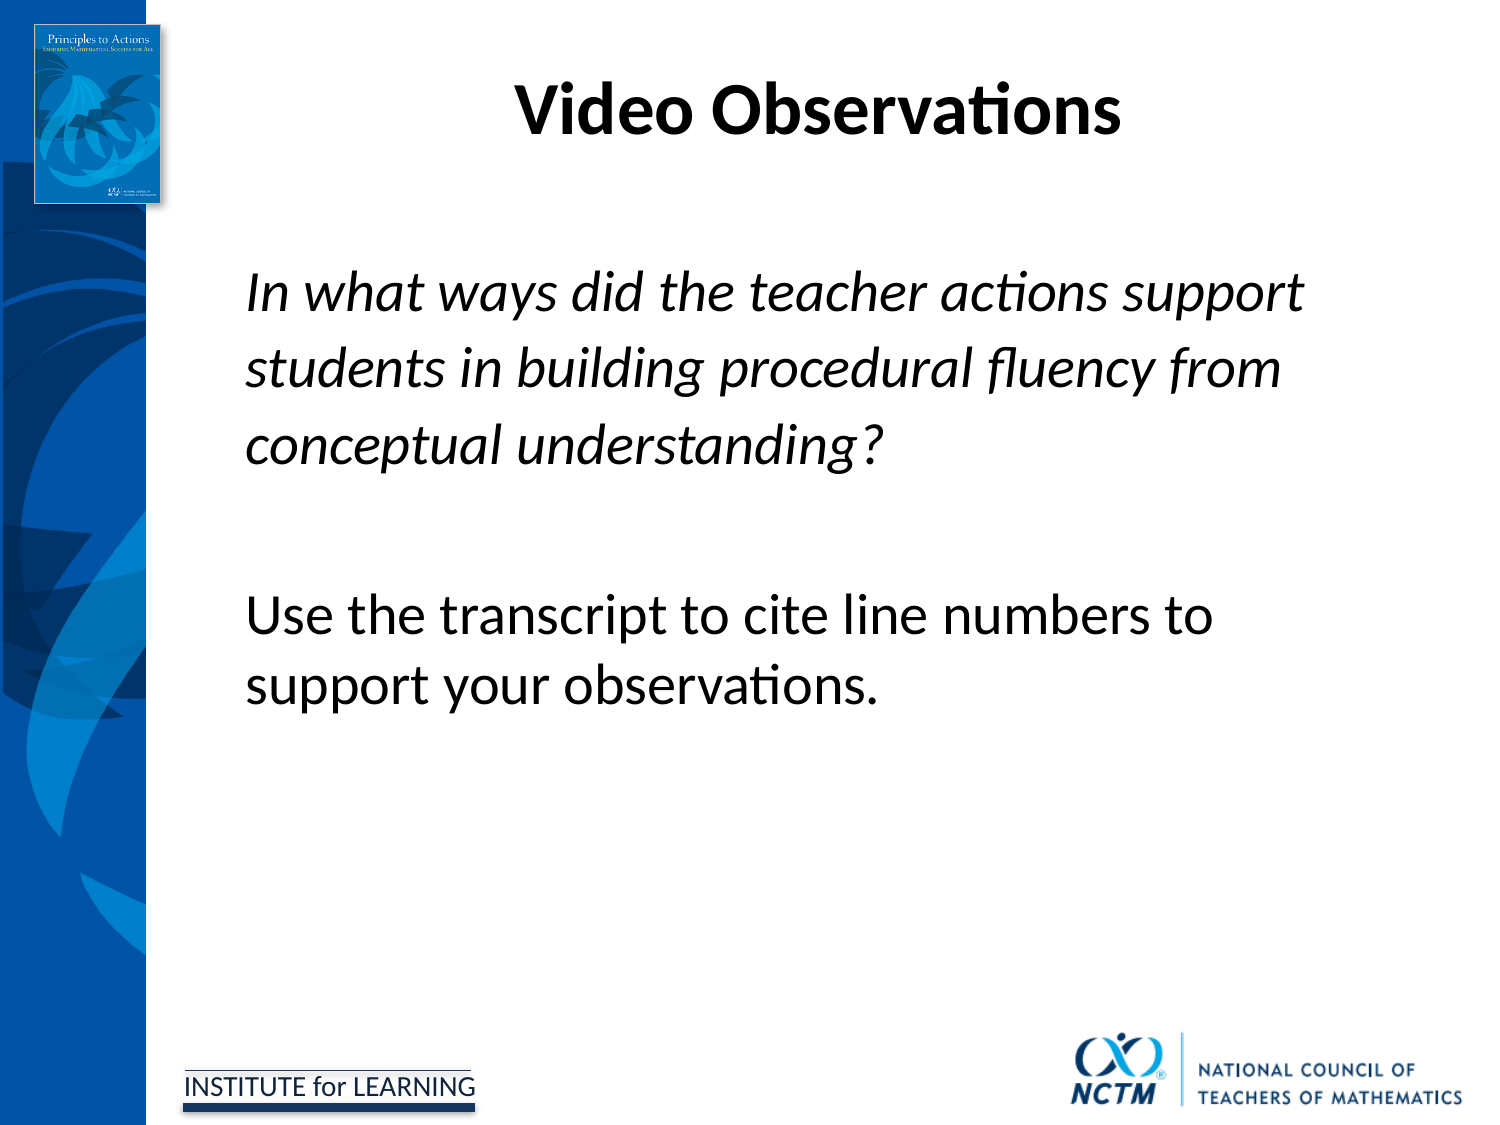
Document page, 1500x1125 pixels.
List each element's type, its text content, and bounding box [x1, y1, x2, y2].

picture [35, 25, 160, 203]
title Video Observations [167, 45, 1470, 165]
list In what ways did the teacher actions support students in building procedural fluency from conceptual understanding? Use the transcript to cite line numbers to support your observations. [230, 238, 1421, 800]
picture [0, 0, 146, 1125]
